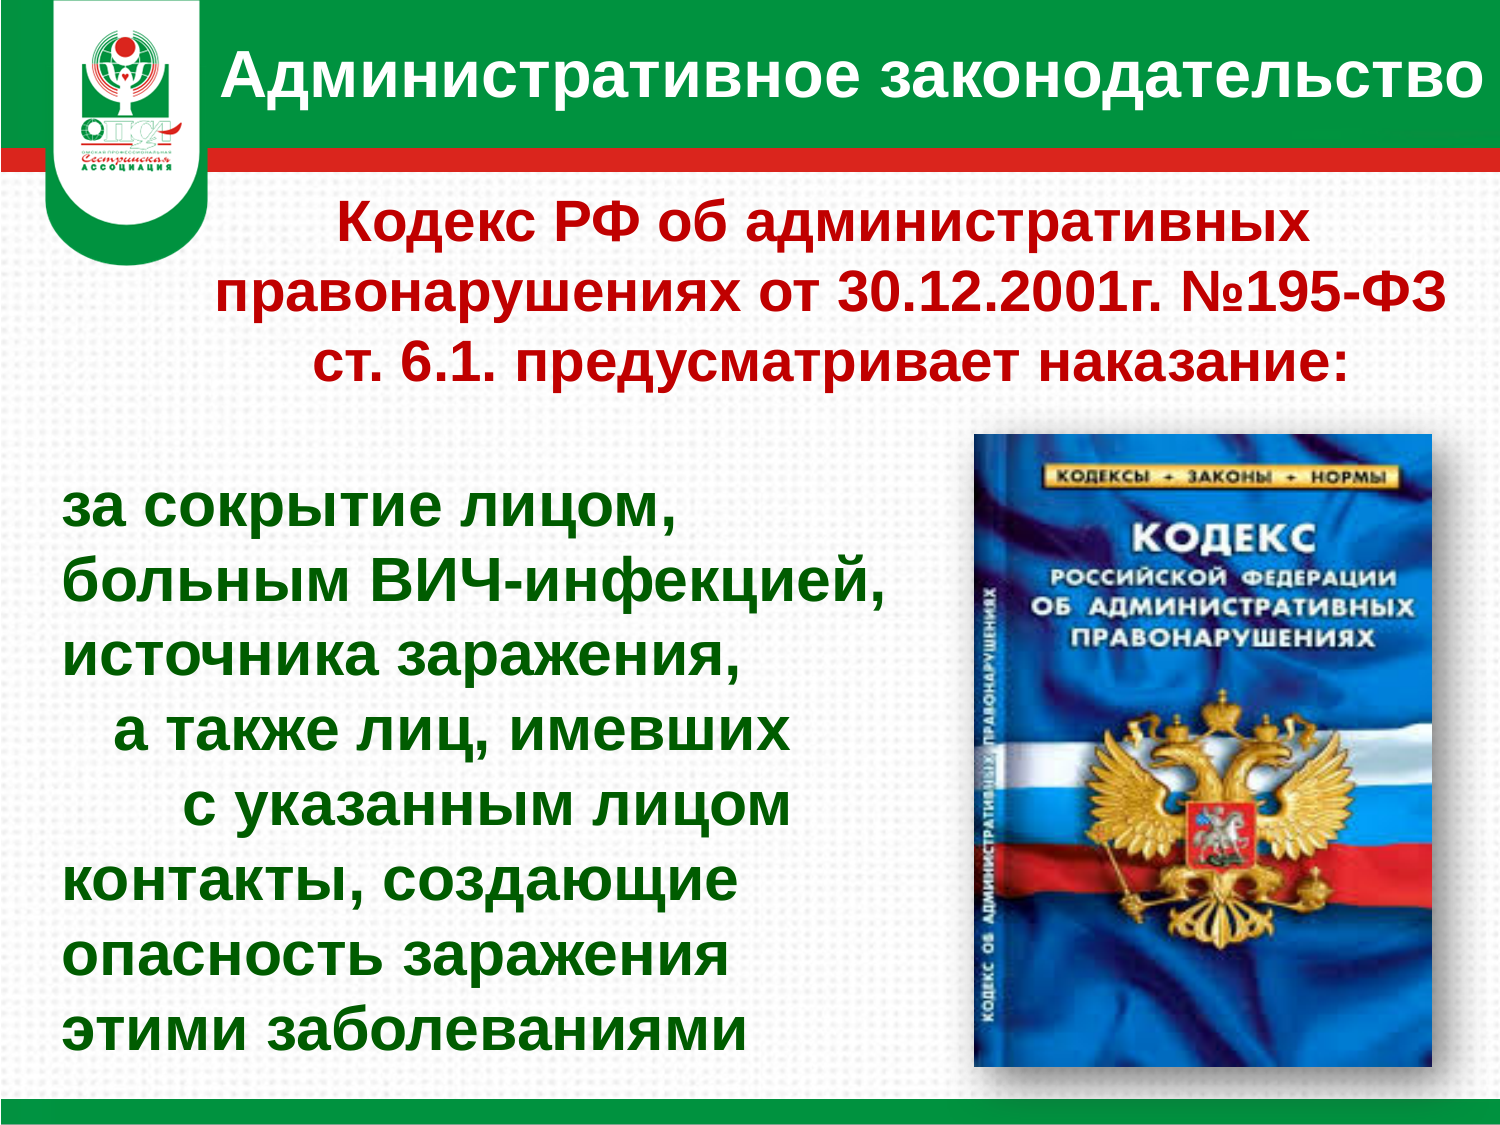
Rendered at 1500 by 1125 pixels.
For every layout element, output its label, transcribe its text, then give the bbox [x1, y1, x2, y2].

picture [0, 0, 1500, 1125]
text_box Административное законодательство [204, 23, 1500, 199]
text_box за сокрытие лицом, больным ВИЧ-инфекцией, источника заражения, а также лиц, имевших с указанным лицом контакты, создающие опасность заражения этими заболеваниями [46, 456, 939, 1071]
text_box Кодекс РФ об административных правонарушениях от 30.12.2001г. №195-ФЗ ст. 6.1. предусматривает наказание: [187, 175, 1477, 401]
